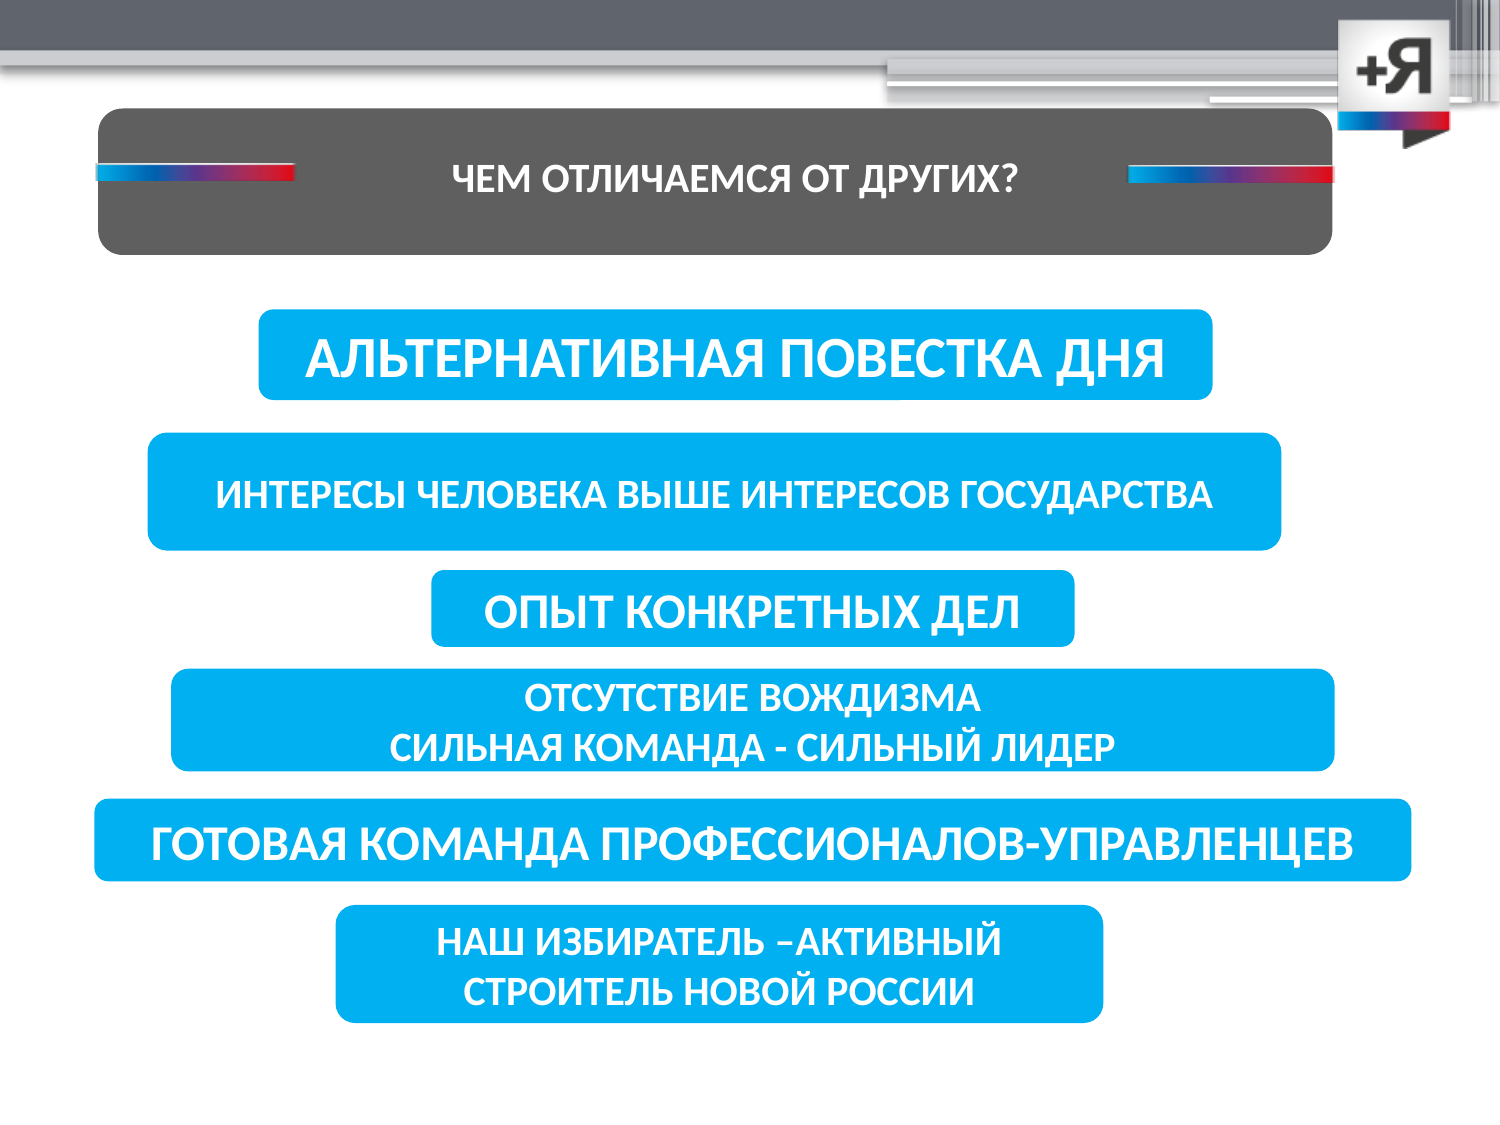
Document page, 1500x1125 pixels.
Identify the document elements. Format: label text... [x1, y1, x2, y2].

text_box ИНТЕРЕСЫ ЧЕЛОВЕКА ВЫШЕ ИНТЕРЕСОВ ГОСУДАРСТВА [145, 430, 1284, 553]
text_box АЛЬТЕРНАТИВНАЯ ПОВЕСТКА ДНЯ [256, 307, 1215, 402]
text_box ГОТОВАЯ КОМАНДА ПРОФЕССИОНАЛОВ-УПРАВЛЕНЦЕВ [92, 797, 1413, 883]
text_box ОПЫТ КОНКРЕТНЫХ ДЕЛ [429, 568, 1077, 649]
text_box НАШ ИЗБИРАТЕЛЬ –АКТИВНЫЙ СТРОИТЕЛЬ НОВОЙ РОССИИ [333, 903, 1105, 1025]
text_box ОТСУТСТВИЕ ВОЖДИЗМА СИЛЬНАЯ КОМАНДА - СИЛЬНЫЙ ЛИДЕР [169, 667, 1337, 773]
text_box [92, 108, 1336, 256]
picture [1328, 19, 1451, 149]
